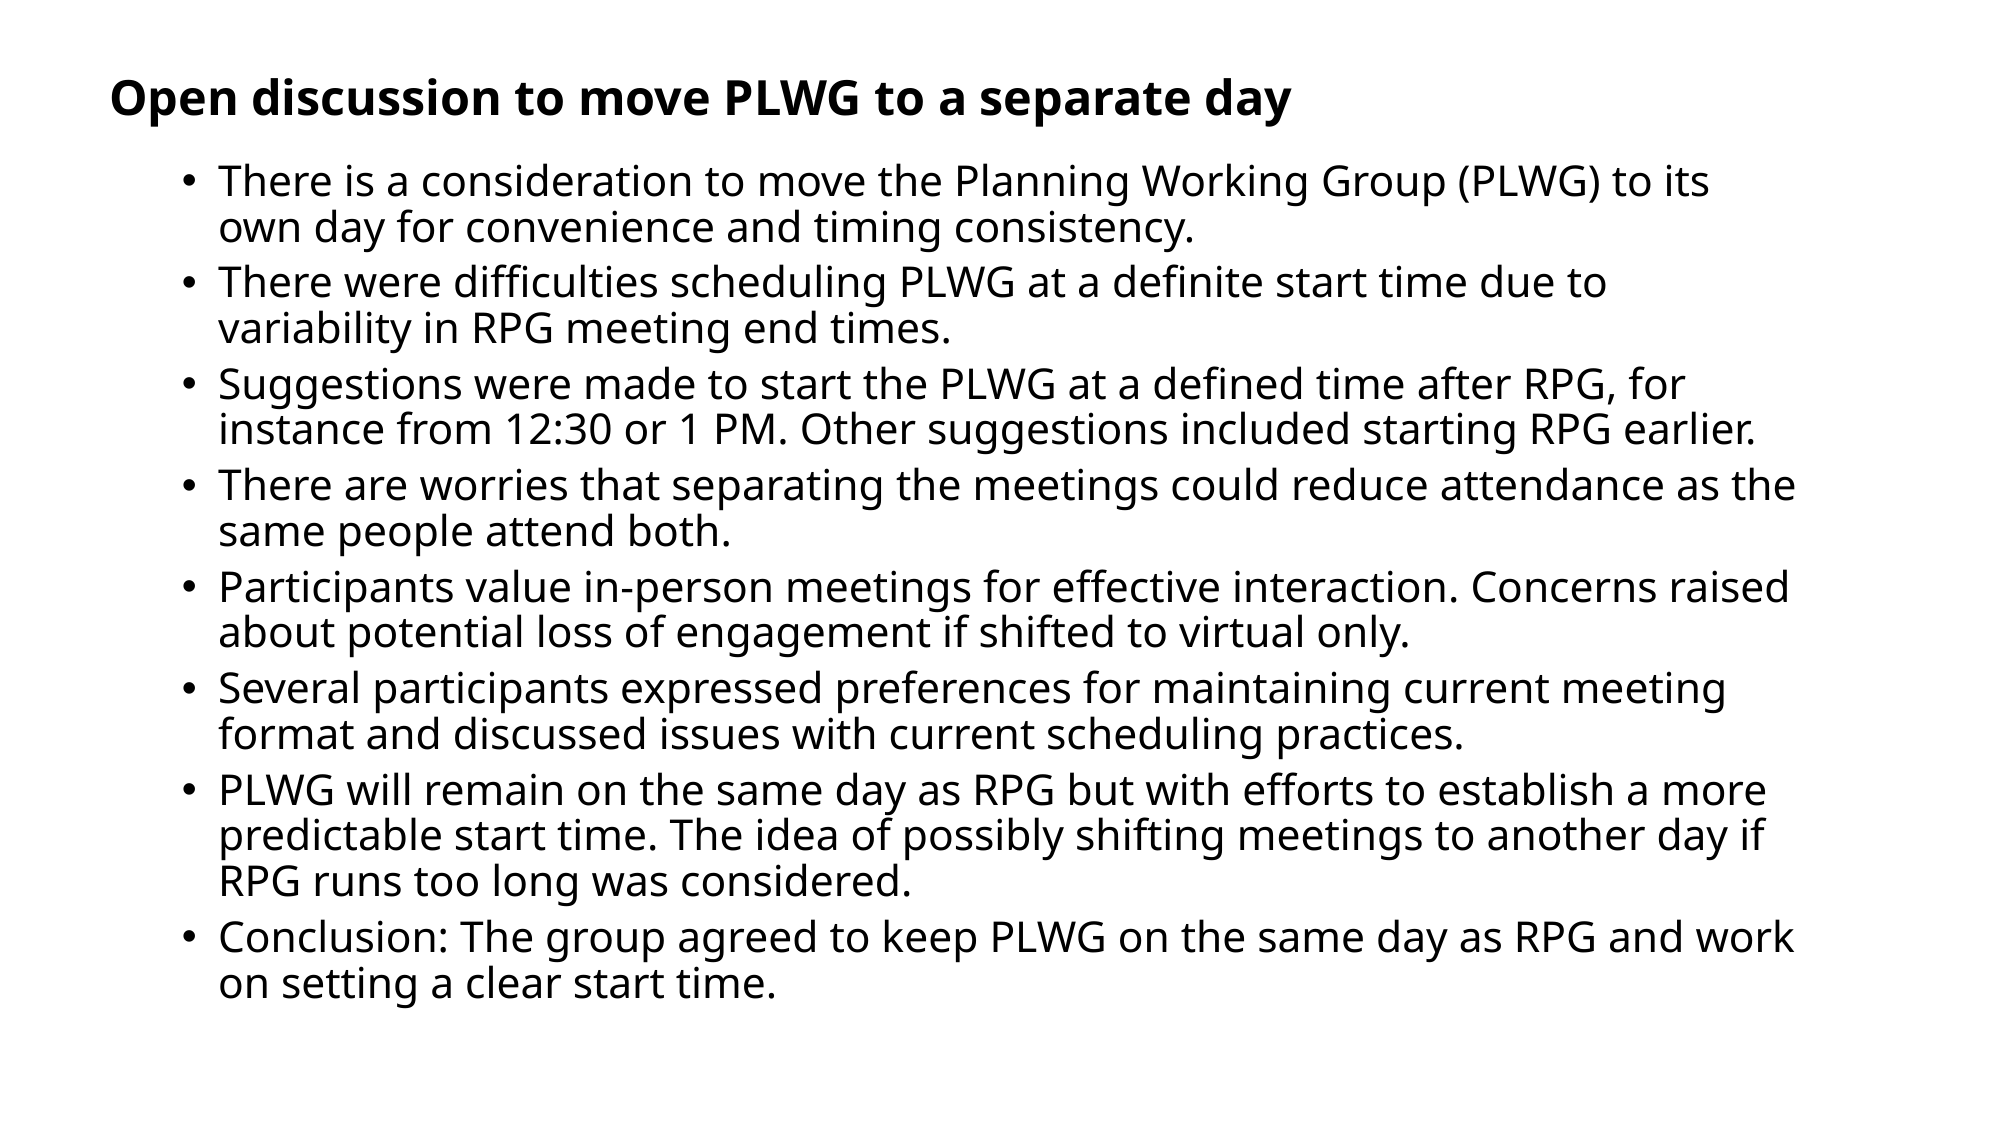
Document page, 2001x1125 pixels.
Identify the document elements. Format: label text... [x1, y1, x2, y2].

list Open discussion to move PLWG to a separate day There is a consideration to move the Planning Working Group (PLWG) to its own day for convenience and timing consistency. There were difficulties scheduling PLWG at a definite start time due to variability in RPG meeting end times. Suggestions were made to start the PLWG at a defined time after RPG, for instance from 12:30 or 1 PM. Other suggestions included starting RPG earlier. There are worries that separating the meetings could reduce attendance as the same people attend both. Participants value in-person meetings for effective interaction. Concerns raised about potential loss of engagement if shifted to virtual only. Several participants expressed preferences for maintaining current meeting format and discussed issues with current scheduling practices. PLWG will remain on the same day as RPG but with efforts to establish a more predictable start time. The idea of possibly shifting meetings to another day if RPG runs too long was considered. Conclusion: The group agreed to keep PLWG on the same day as RPG and work on setting a clear start time. [94, 54, 1820, 1029]
